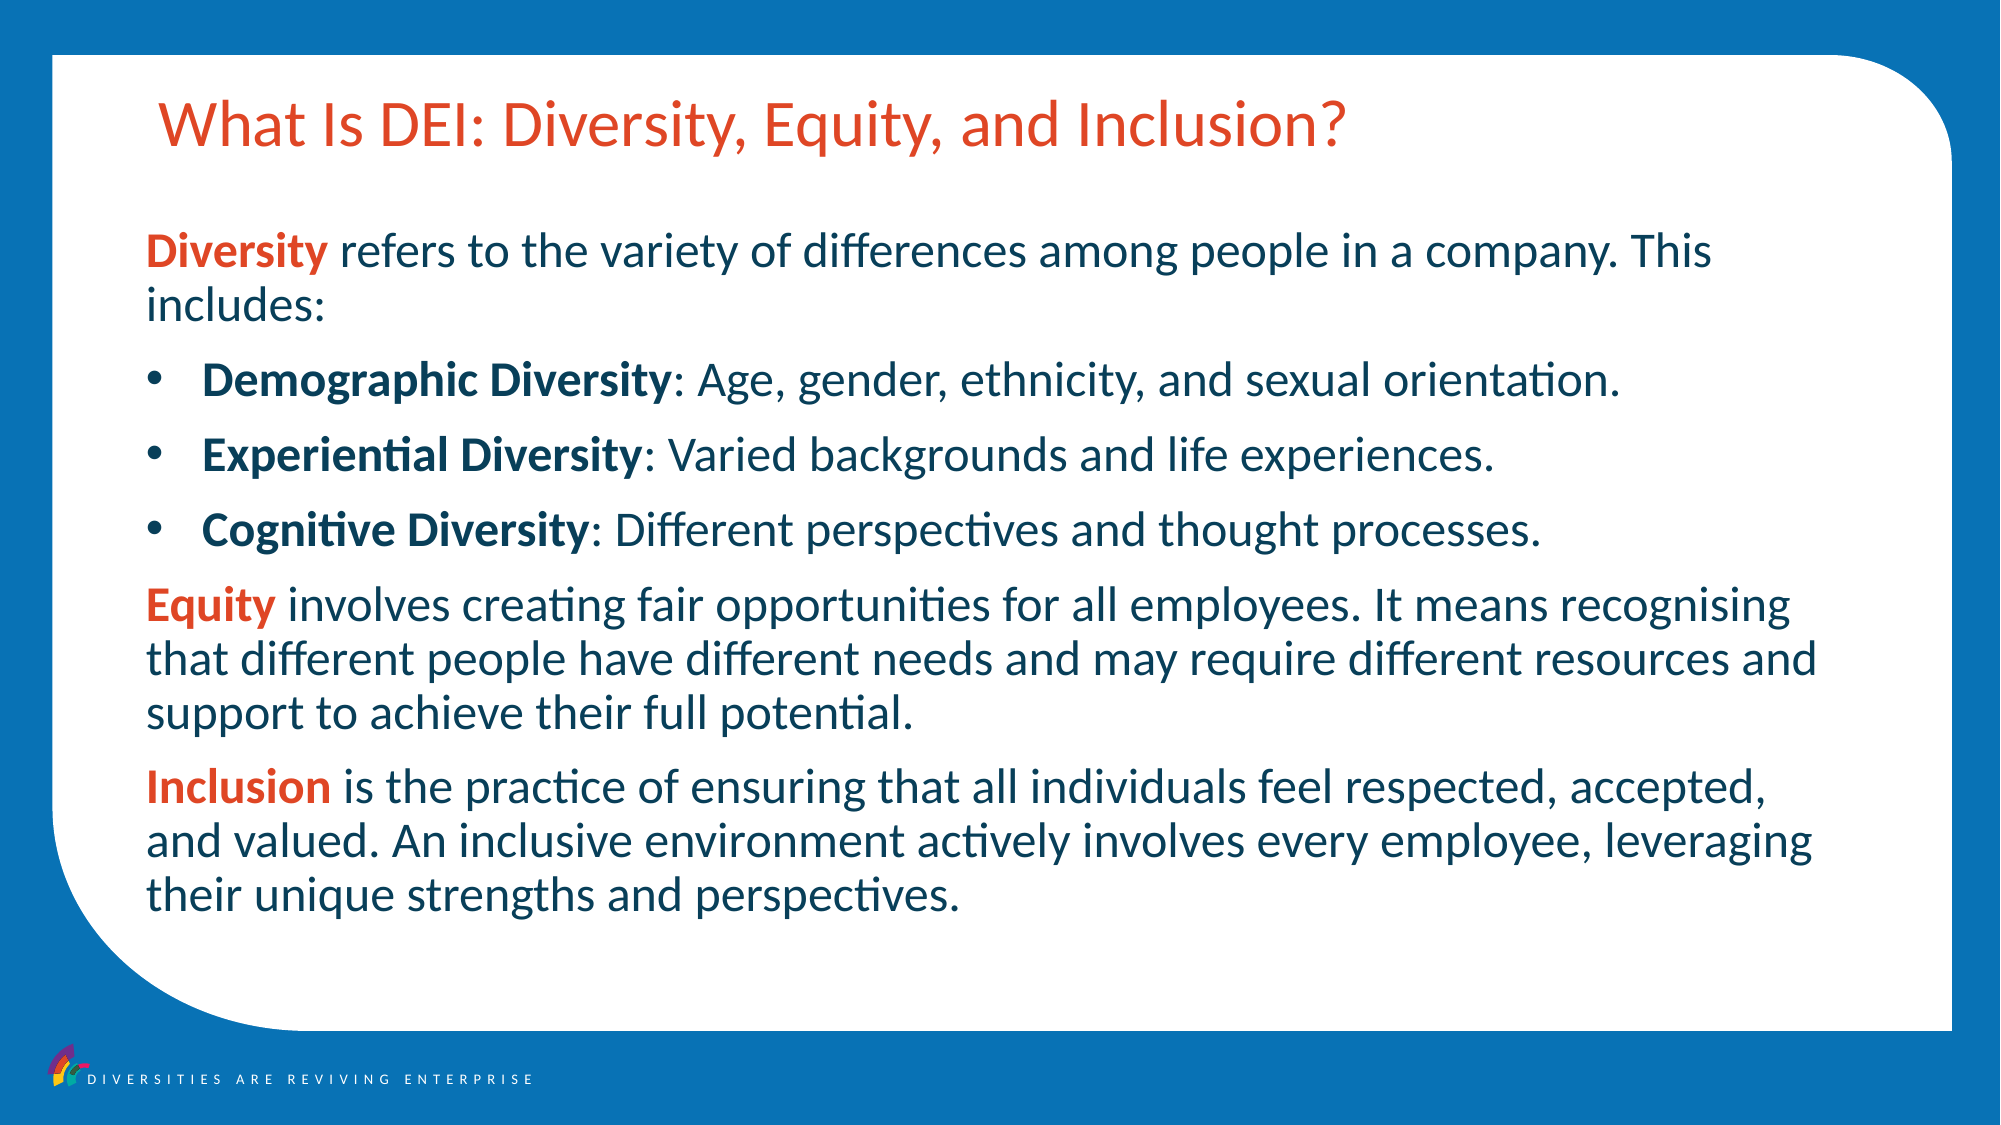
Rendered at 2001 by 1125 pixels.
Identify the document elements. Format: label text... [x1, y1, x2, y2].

list What Is DEI: Diversity, Equity, and Inclusion? [143, 81, 1882, 213]
list Diversity refers to the variety of differences among people in a company. This includes: Demographic Diversity: Age, gender, ethnicity, and sexual orientation. Experiential Diversity: Varied backgrounds and life experiences. Cognitive Diversity: Different perspectives and thought processes. Equity involves creating fair opportunities for all employees. It means recognising that different people have different needs and may require different resources and support to achieve their full potential. Inclusion is the practice of ensuring that all individuals feel respected, accepted, and valued. An inclusive environment actively involves every employee, leveraging their unique strengths and perspectives. [130, 217, 1869, 849]
